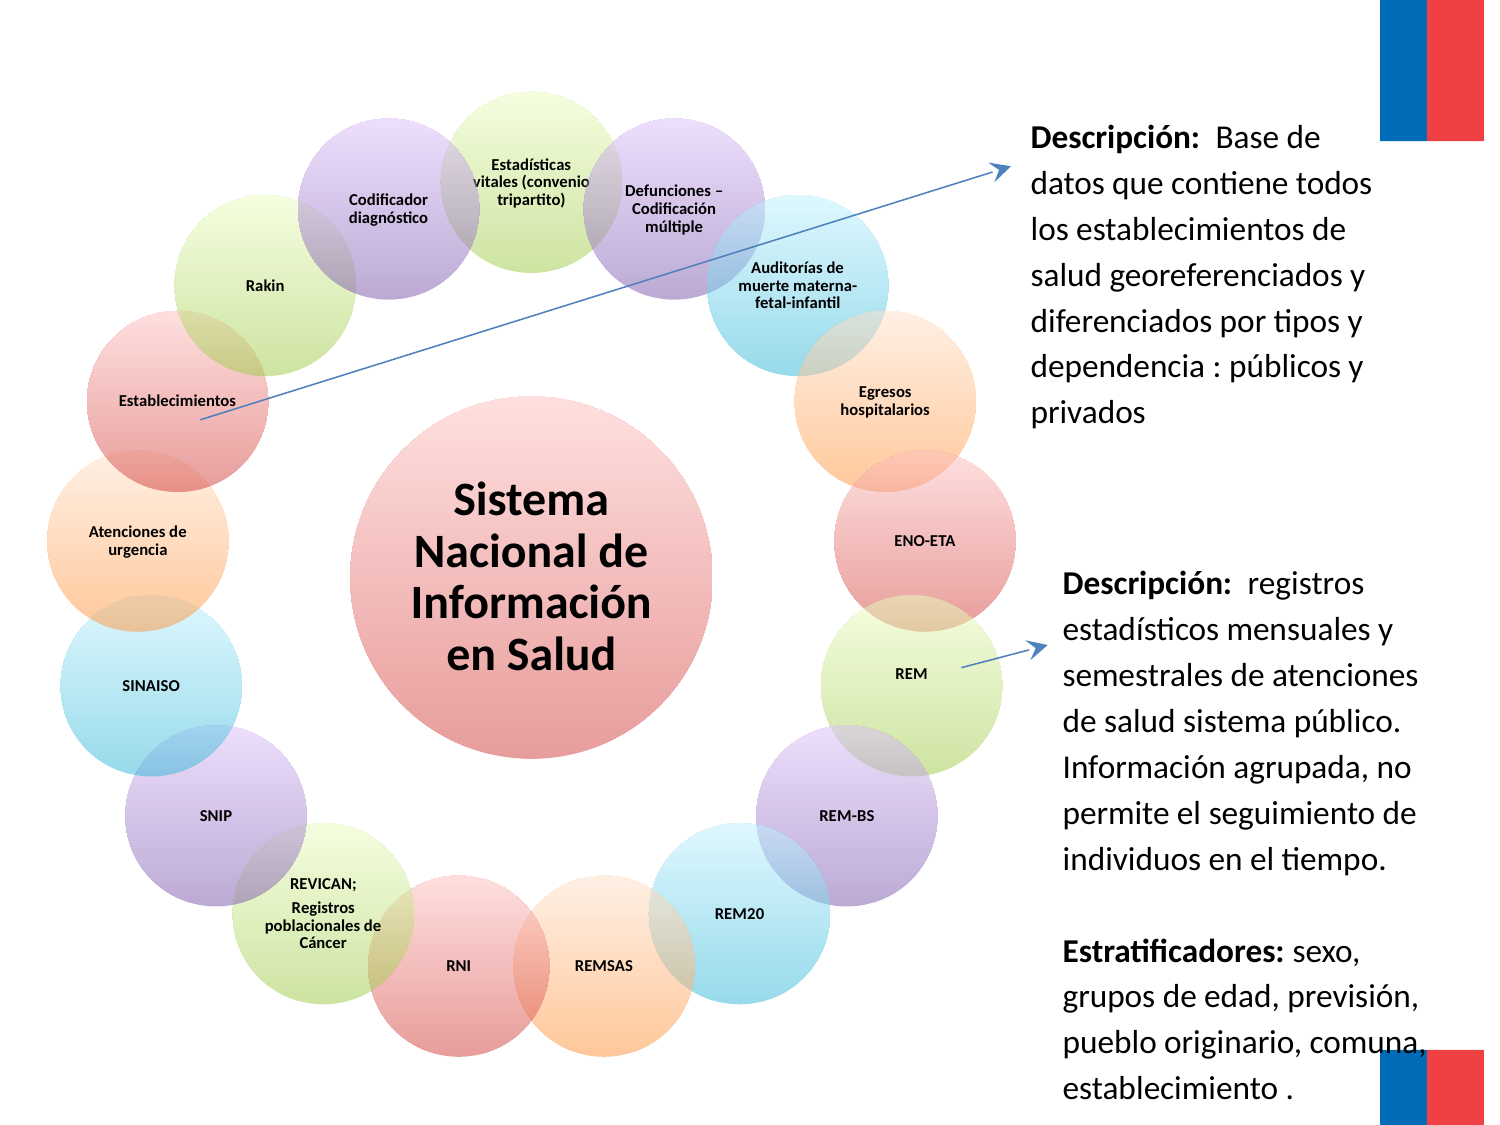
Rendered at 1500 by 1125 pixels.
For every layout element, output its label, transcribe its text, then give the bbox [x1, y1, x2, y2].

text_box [47, 91, 1016, 1057]
text_box Descripción: Base de datos que contiene todos los establecimientos de salud georeferenciados y diferenciados por tipos y dependencia : públicos y privados [1020, 101, 1408, 342]
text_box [961, 644, 1048, 668]
text_box Descripción: registros estadísticos mensuales y semestrales de atenciones de salud sistema público. Información agrupada, no permite el seguimiento de individuos en el tiempo. Estratificadores: sexo, grupos de edad, previsión, pueblo originario, comuna, establecimiento . [1047, 548, 1467, 970]
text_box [199, 165, 1012, 420]
